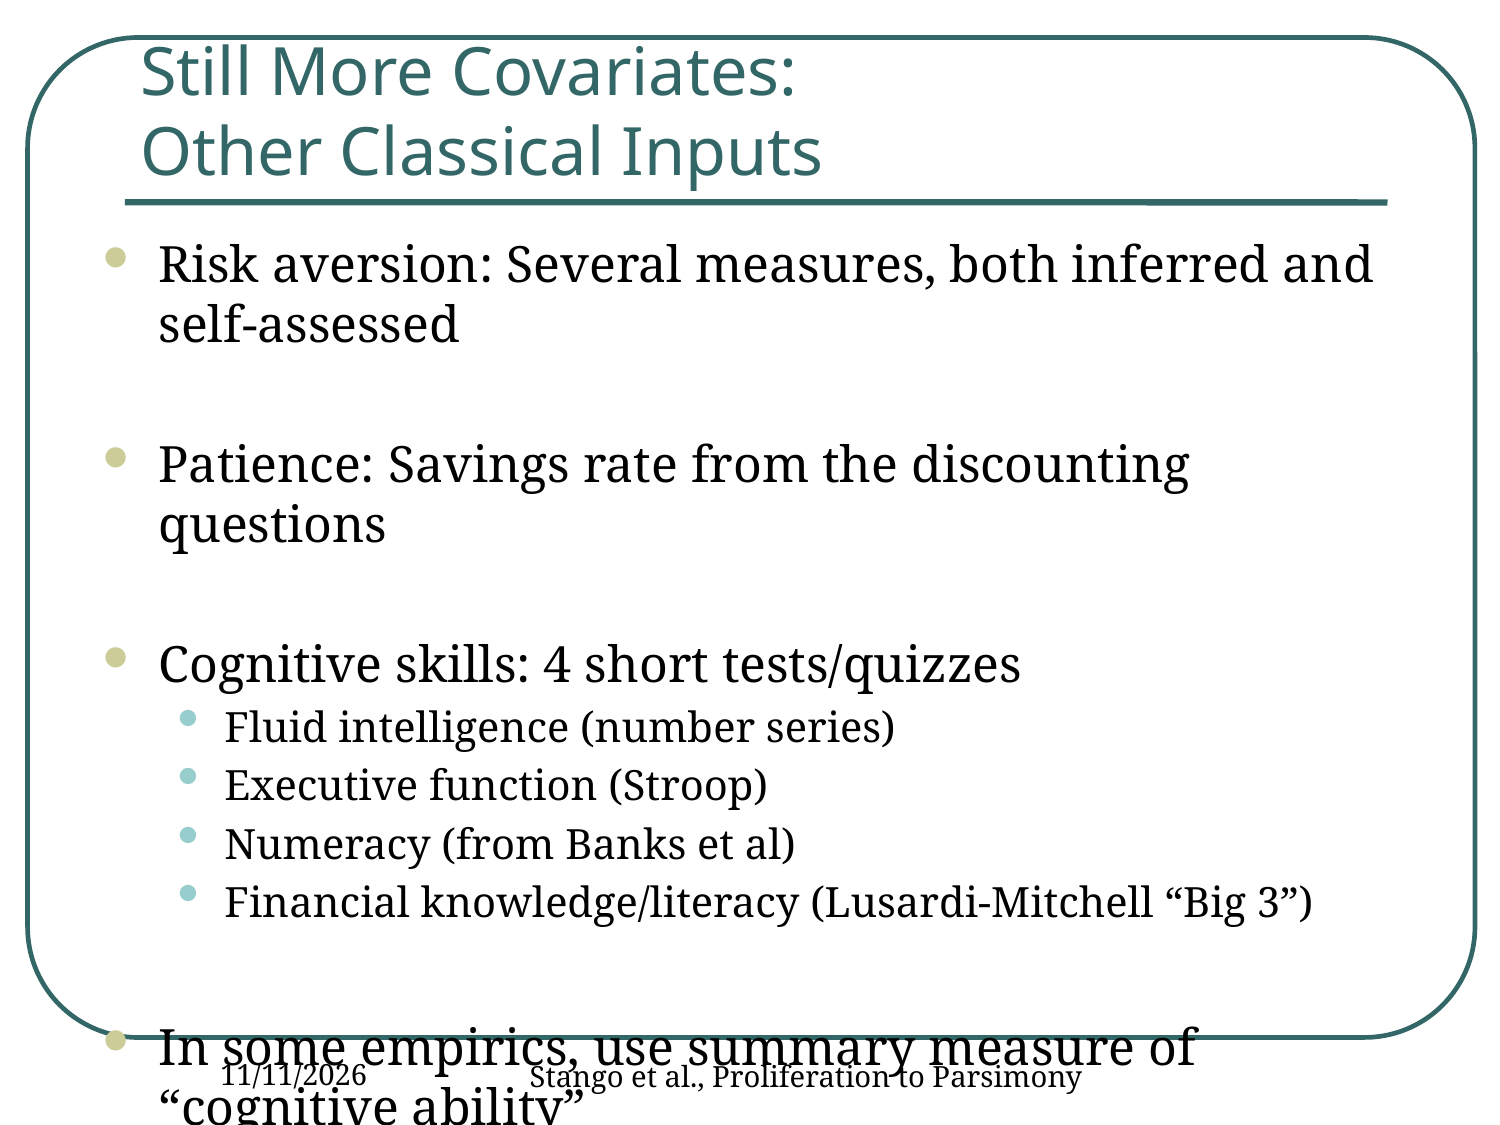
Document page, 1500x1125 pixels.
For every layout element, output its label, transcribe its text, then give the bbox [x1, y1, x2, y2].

title Still More Covariates: Other Classical Inputs [124, 48, 1388, 197]
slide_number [124, 1048, 463, 1124]
footer Stango et al., Proliferation to Parsimony [512, 1050, 1101, 1125]
list Risk aversion: Several measures, both inferred and self-assessed Patience: Savings rate from the discounting questions Cognitive skills: 4 short tests/quizzes Fluid intelligence (number series) Executive function (Stroop) Numeracy (from Banks et al) Financial knowledge/literacy (Lusardi-Mitchell “Big 3”) In some empirics, use summary measure of “cognitive ability” [87, 224, 1438, 1024]
